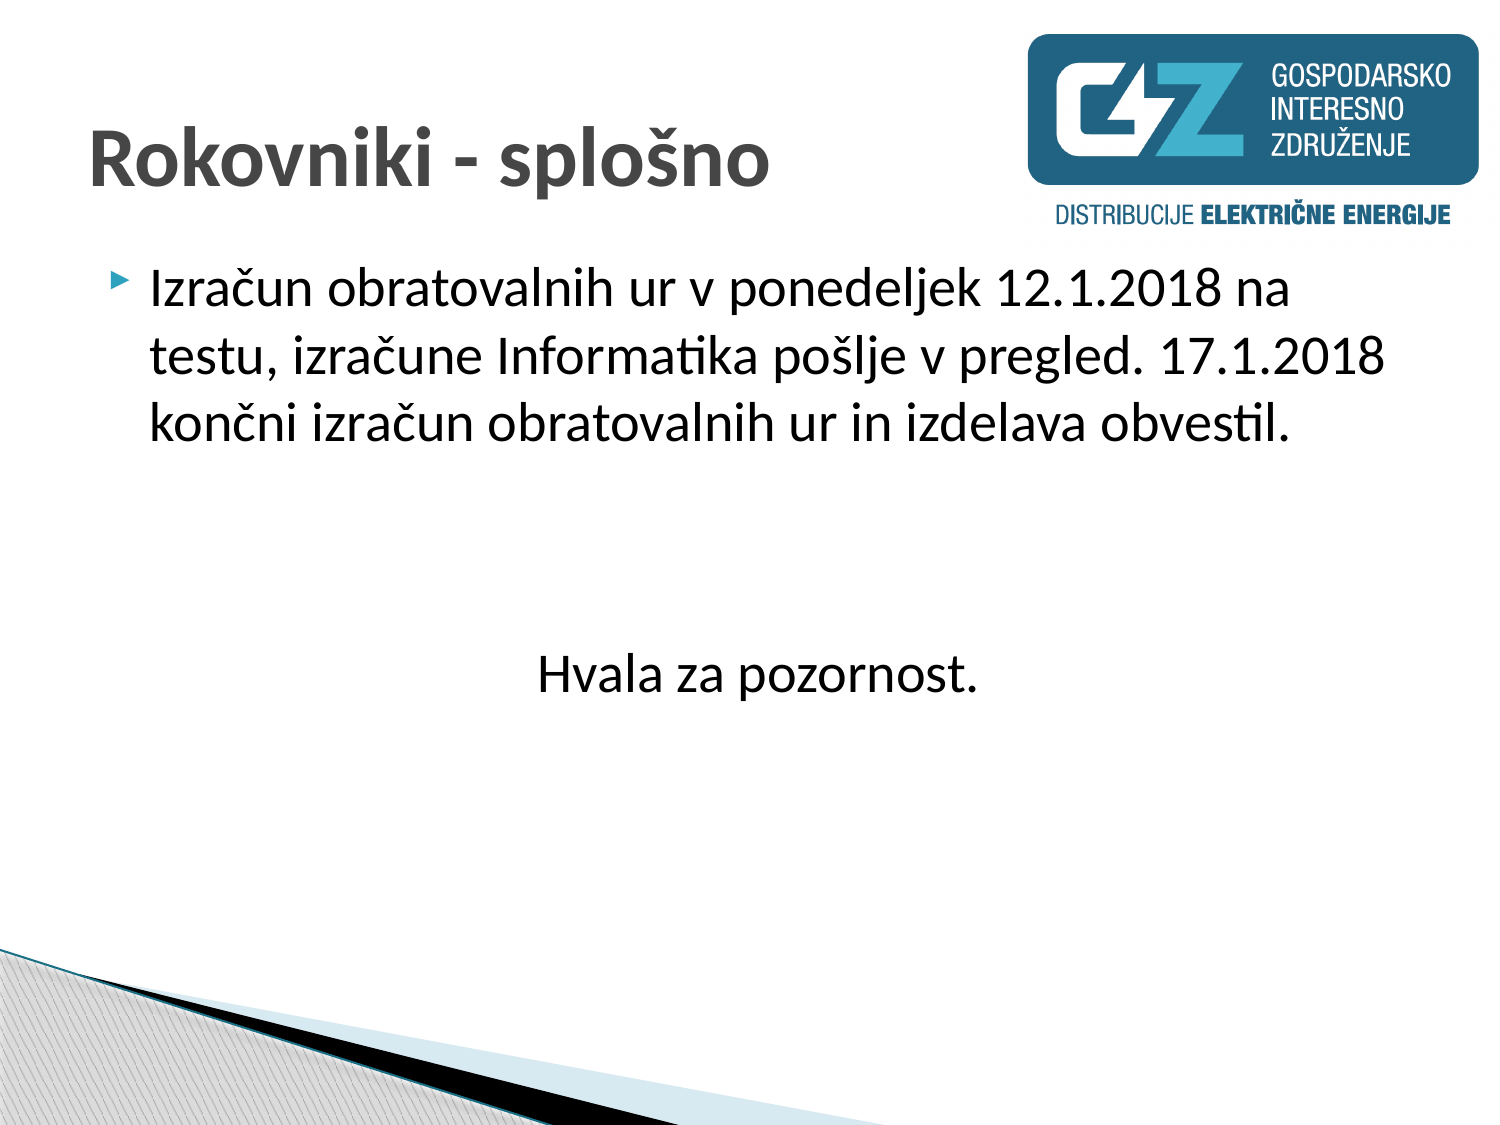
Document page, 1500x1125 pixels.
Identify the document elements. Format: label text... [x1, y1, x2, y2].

list Izračun obratovalnih ur v ponedeljek 12.1.2018 na testu, izračune Informatika pošlje v pregled. 17.1.2018 končni izračun obratovalnih ur in izdelava obvestil. Hvala za pozornost. [75, 243, 1425, 986]
title Rokovniki - splošno [73, 58, 995, 247]
picture [1001, 18, 1495, 247]
